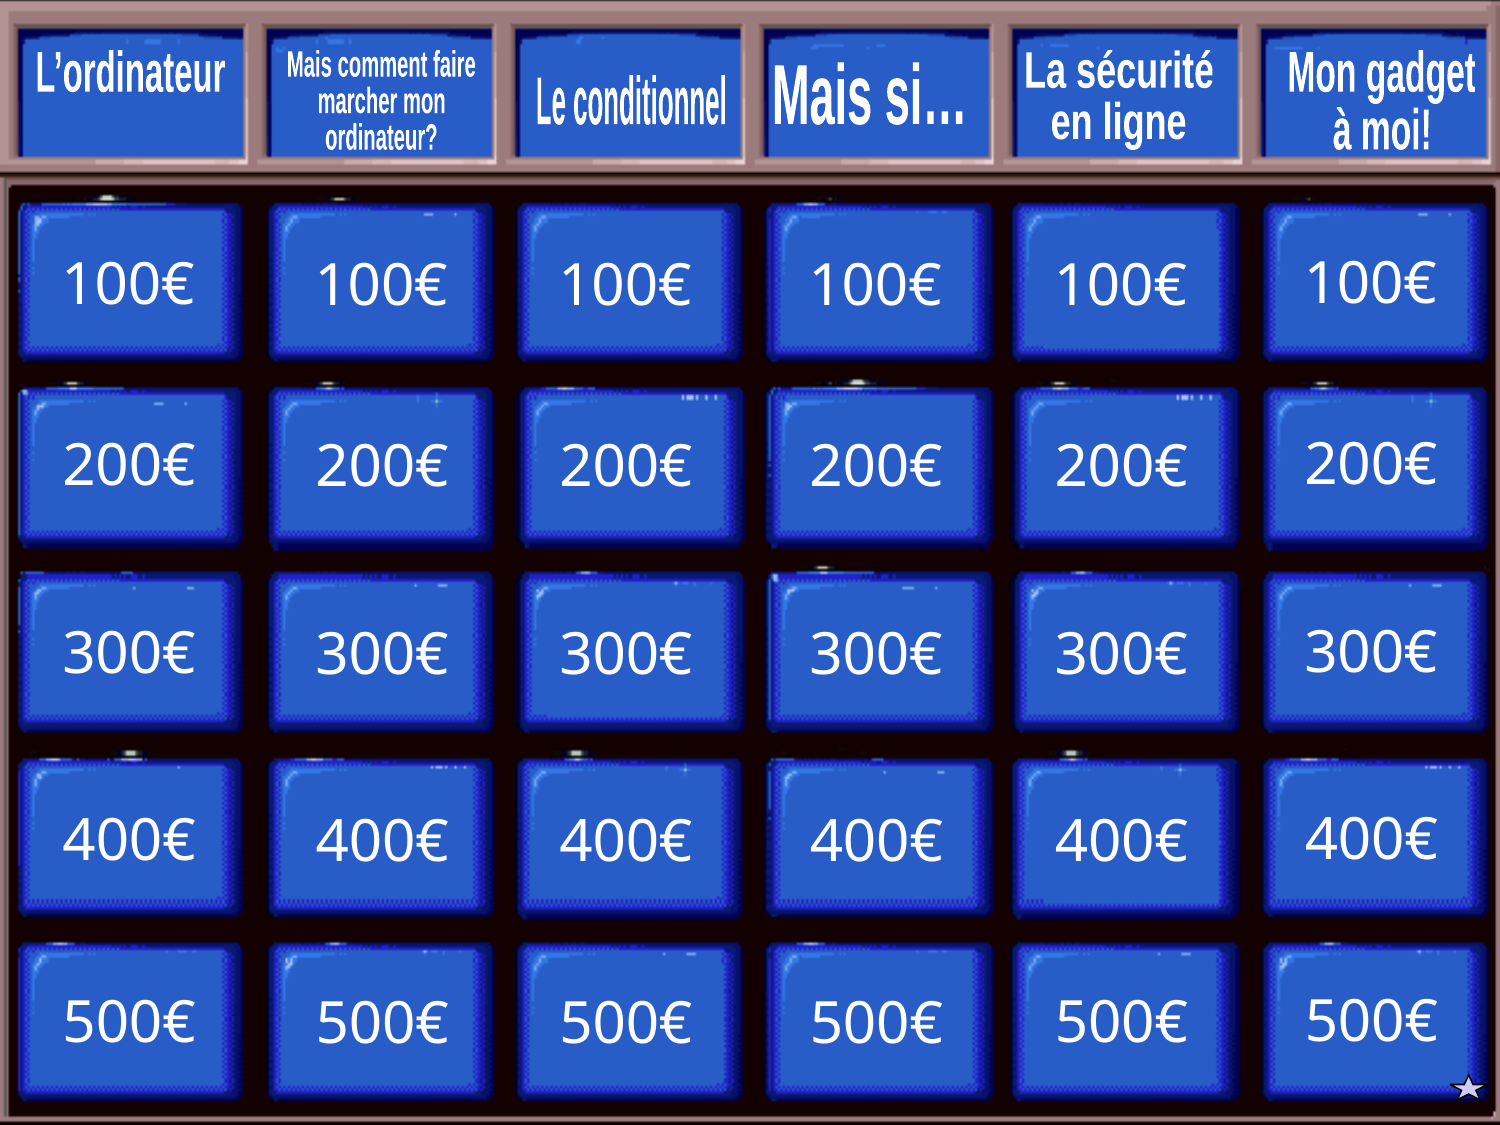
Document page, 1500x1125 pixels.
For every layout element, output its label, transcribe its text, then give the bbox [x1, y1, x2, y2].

text_box 200€ [275, 400, 489, 527]
text_box 200€ [22, 399, 236, 526]
text_box 300€ [275, 588, 489, 714]
text_box 400€ [22, 774, 236, 901]
text_box 400€ [1264, 773, 1478, 899]
text_box 500€ [519, 957, 733, 1083]
text_box 300€ [519, 588, 733, 714]
text_box 100€ [518, 219, 732, 345]
text_box 400€ [769, 775, 983, 902]
text_box 500€ [1264, 955, 1478, 1081]
text_box 100€ [21, 218, 235, 344]
text_box 200€ [519, 400, 733, 527]
text_box 500€ [1014, 956, 1228, 1083]
text_box 200€ [769, 400, 983, 527]
text_box 100€ [1013, 219, 1227, 345]
picture [0, 0, 1500, 1125]
text_box 300€ [1264, 586, 1478, 712]
text_box 200€ [1264, 398, 1478, 524]
text_box 400€ [519, 775, 733, 902]
text_box 400€ [1014, 775, 1228, 901]
text_box [1449, 1076, 1488, 1100]
text_box 100€ [1263, 217, 1477, 343]
text_box 100€ [274, 219, 488, 345]
text_box 300€ [769, 588, 983, 714]
text_box 200€ [1014, 400, 1228, 526]
text_box 500€ [22, 956, 236, 1082]
text_box 300€ [1014, 588, 1228, 714]
text_box 500€ [769, 957, 983, 1083]
text_box 500€ [275, 957, 489, 1083]
text_box 400€ [275, 775, 489, 902]
text_box 300€ [22, 587, 236, 713]
text_box 100€ [768, 219, 982, 345]
